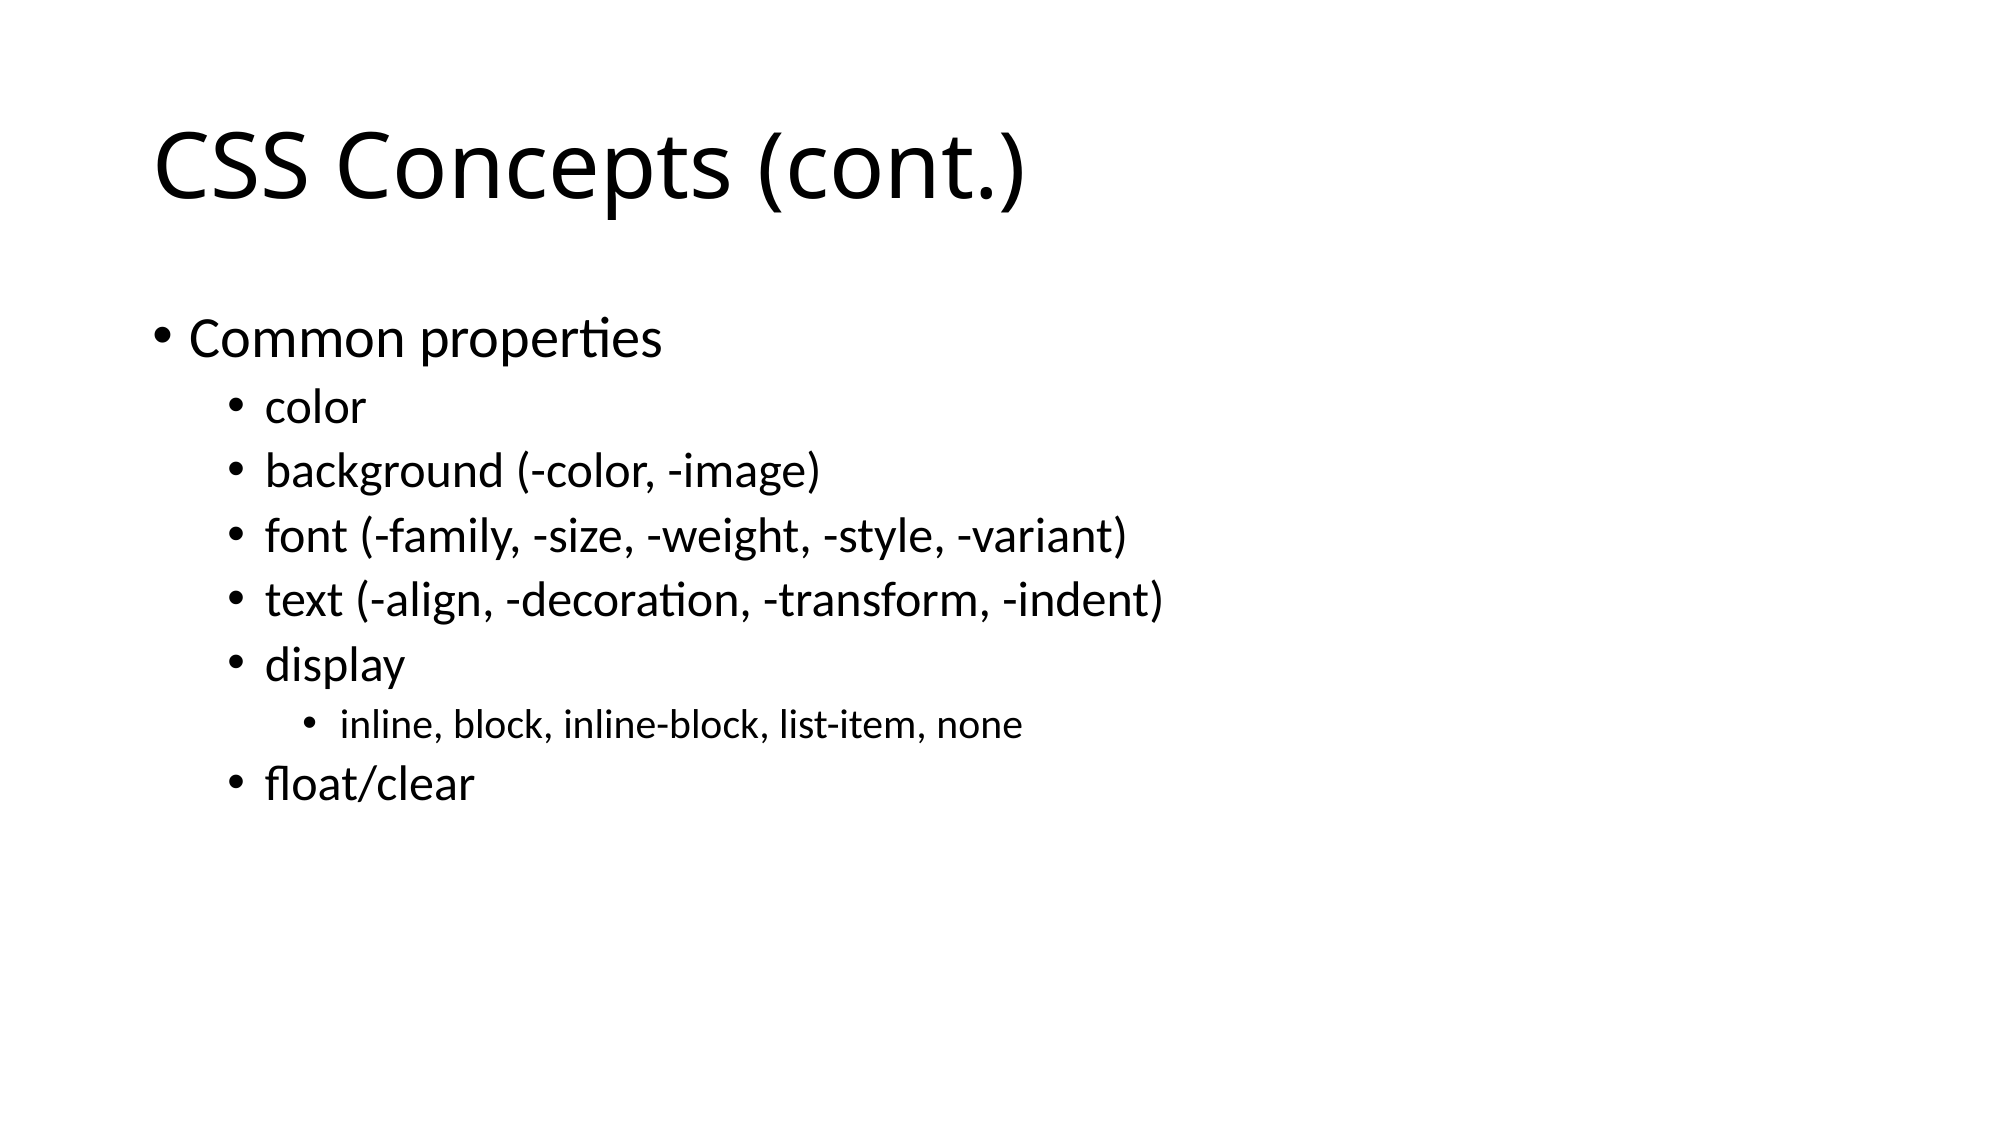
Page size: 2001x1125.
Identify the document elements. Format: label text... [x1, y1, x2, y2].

list Common properties color background (-color, -image) font (-family, -size, -weight, -style, -variant) text (-align, -decoration, -transform, -indent) display inline, block, inline-block, list-item, none float/clear [137, 299, 1863, 1014]
title CSS Concepts (cont.) [137, 59, 1863, 278]
